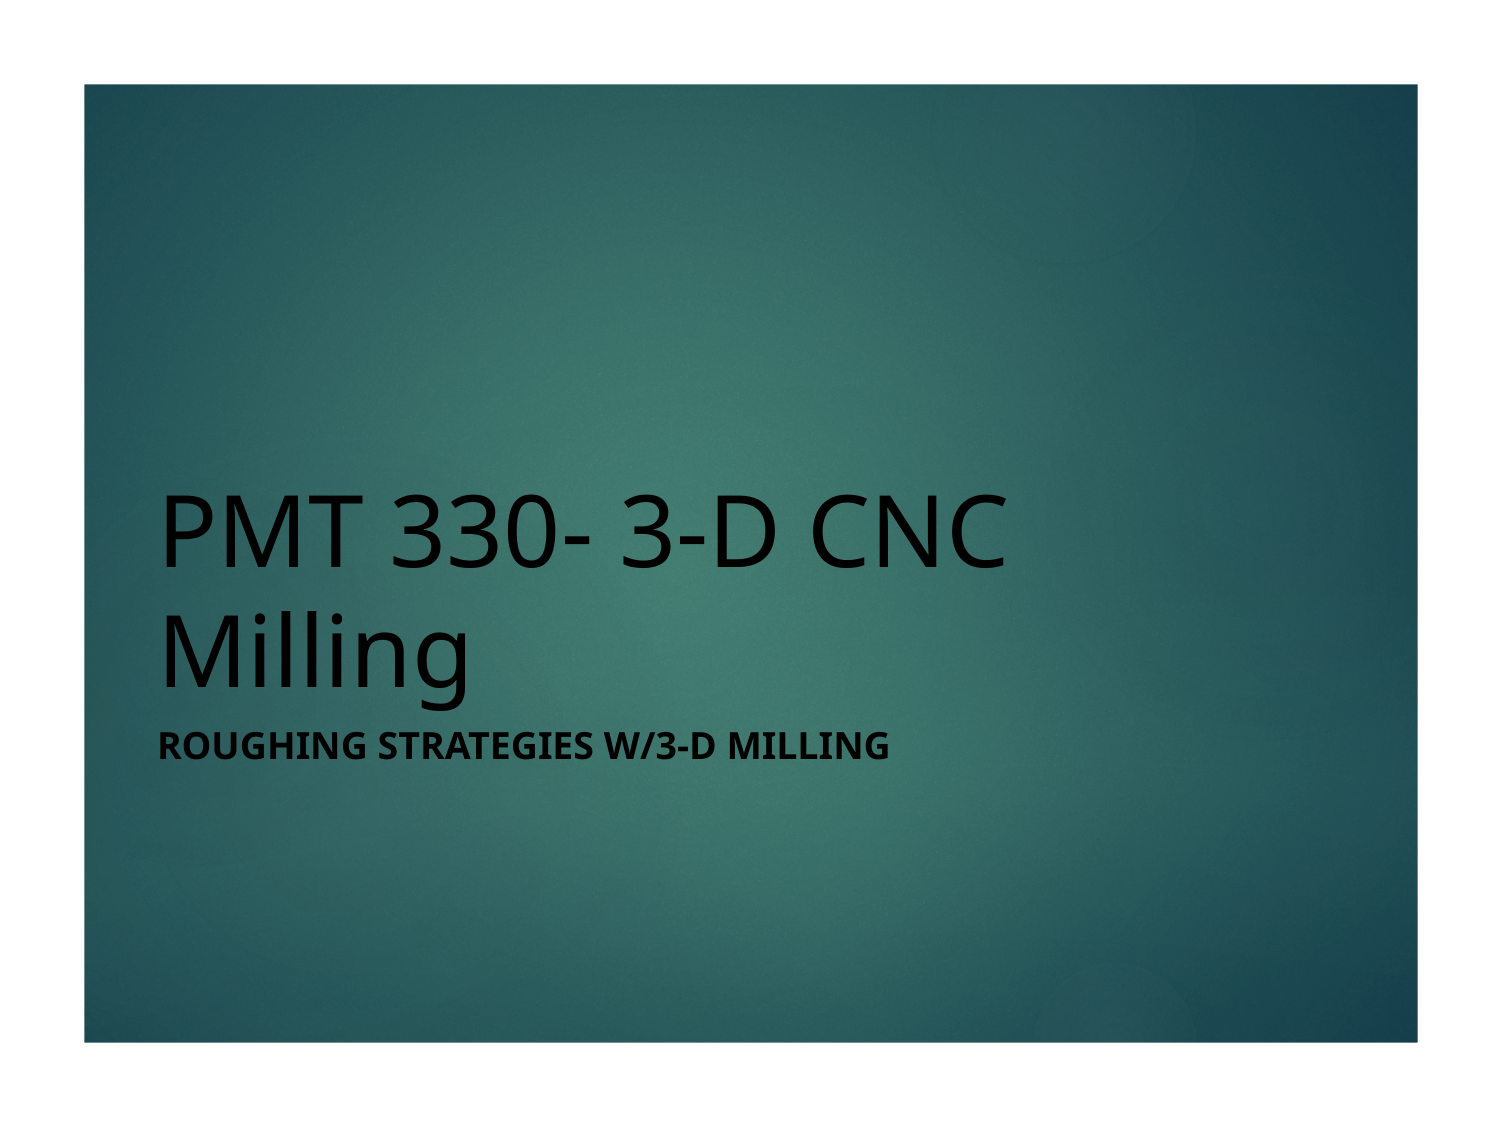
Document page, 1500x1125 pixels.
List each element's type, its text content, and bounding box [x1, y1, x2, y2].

title PMT 330- 3-D CNC Milling [142, 295, 1113, 714]
subtitle Roughing Strategies w/3-D milling [142, 714, 1113, 856]
